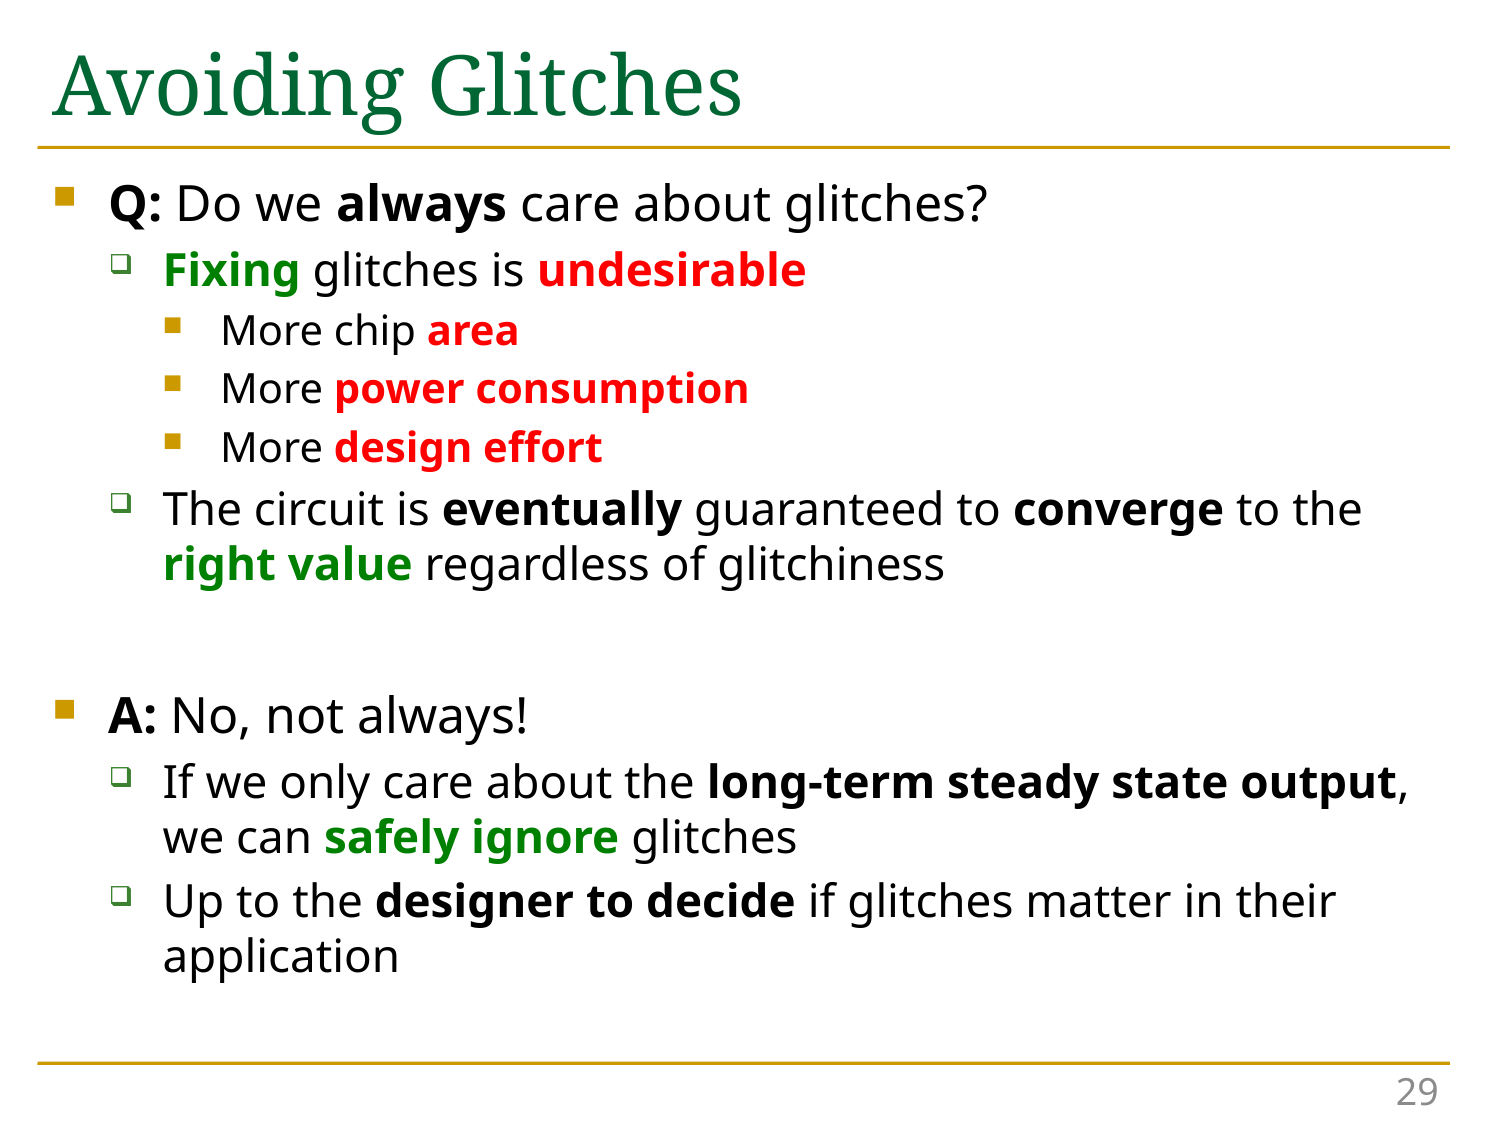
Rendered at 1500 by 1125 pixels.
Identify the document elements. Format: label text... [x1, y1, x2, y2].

title Avoiding Glitches [37, 24, 1450, 163]
slide_number 29 [1116, 1063, 1454, 1124]
list Q: Do we always care about glitches? Fixing glitches is undesirable More chip area More power consumption More design effort The circuit is eventually guaranteed to converge to the right value regardless of glitchiness A: No, not always! If we only care about the long-term steady state output, we can safely ignore glitches Up to the designer to decide if glitches matter in their application [37, 163, 1450, 1038]
